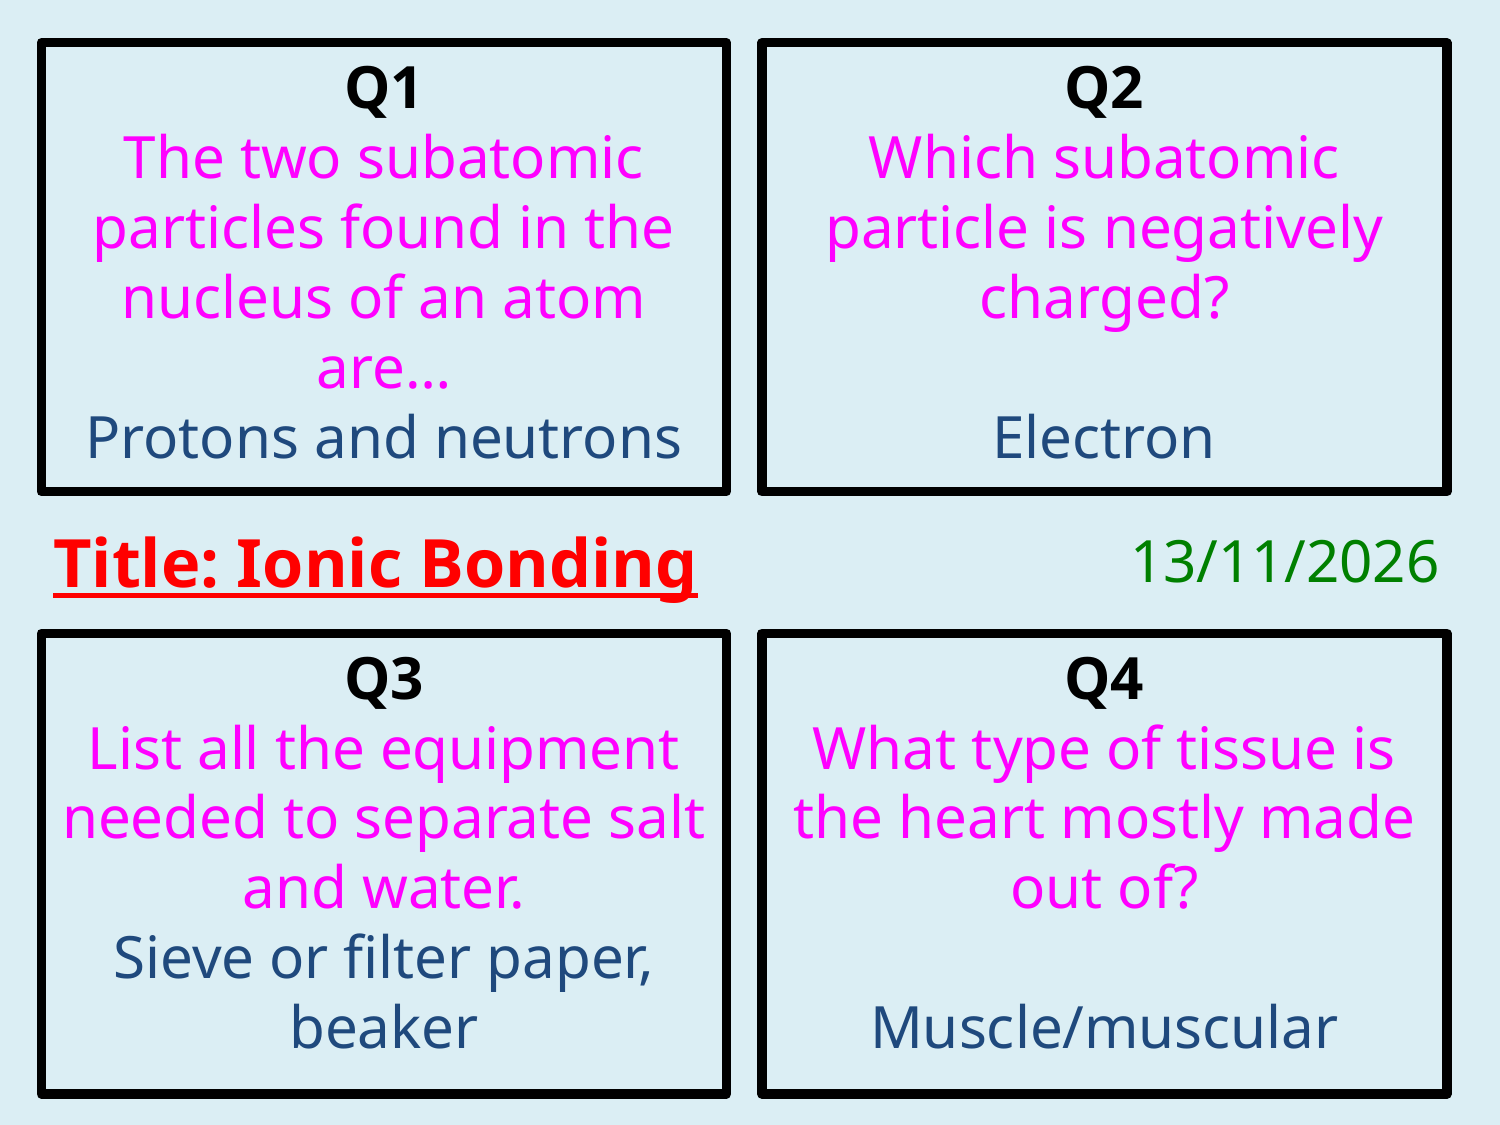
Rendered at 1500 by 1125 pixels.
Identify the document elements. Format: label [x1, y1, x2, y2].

text_box [41, 42, 1448, 1095]
